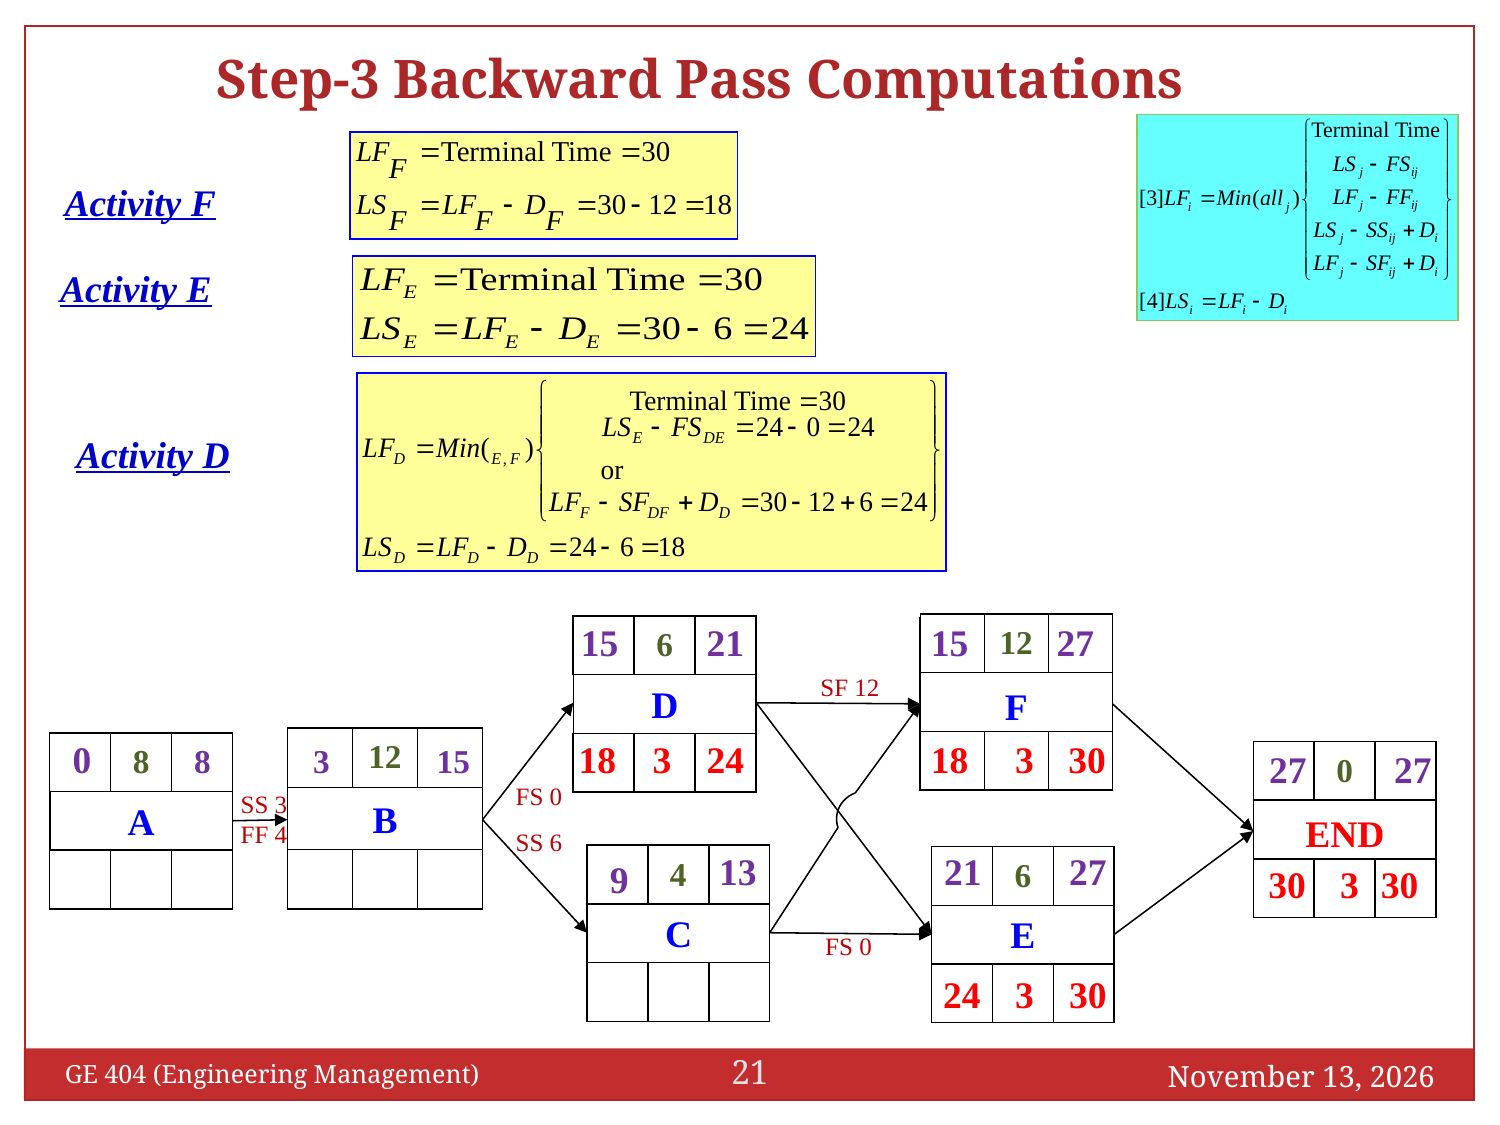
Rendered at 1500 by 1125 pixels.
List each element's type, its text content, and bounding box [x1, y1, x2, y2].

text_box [49, 610, 1451, 1023]
title Step-3 Backward Pass Computations [0, 37, 1400, 116]
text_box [1137, 115, 1458, 321]
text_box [49, 132, 737, 239]
footer GE 404 (Engineering Management) [50, 1051, 638, 1112]
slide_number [950, 1050, 1450, 1111]
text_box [61, 373, 946, 571]
slide_number 21 [699, 1037, 800, 1110]
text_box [212, 634, 914, 991]
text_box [45, 256, 815, 357]
